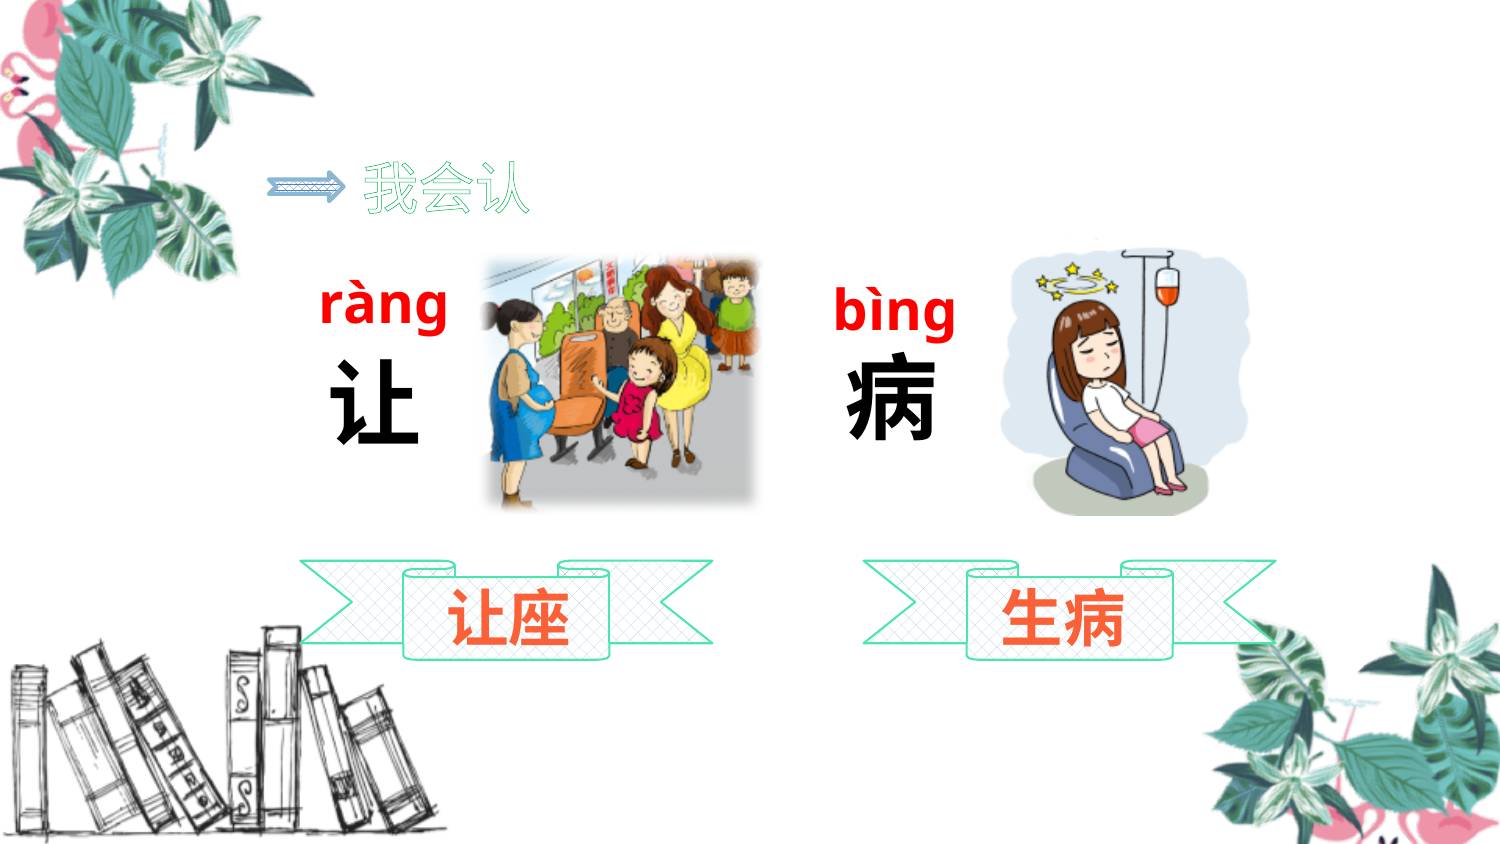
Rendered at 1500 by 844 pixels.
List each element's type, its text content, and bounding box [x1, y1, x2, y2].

text_box 我会认 [350, 146, 543, 226]
text_box 生病 [989, 573, 1230, 660]
text_box [298, 558, 608, 662]
text_box [1230, 603, 1278, 646]
text_box [556, 558, 715, 659]
text_box [1119, 558, 1278, 600]
text_box [861, 558, 1171, 662]
picture [0, 605, 467, 844]
picture [0, 0, 405, 400]
text_box bìng [821, 268, 970, 347]
text_box ràng [307, 261, 471, 341]
text_box 让座 [435, 573, 610, 660]
text_box [267, 170, 346, 204]
text_box 病 [833, 333, 973, 458]
picture [1107, 470, 1500, 844]
text_box 让 [316, 341, 471, 463]
picture [476, 249, 766, 516]
picture [978, 236, 1262, 516]
